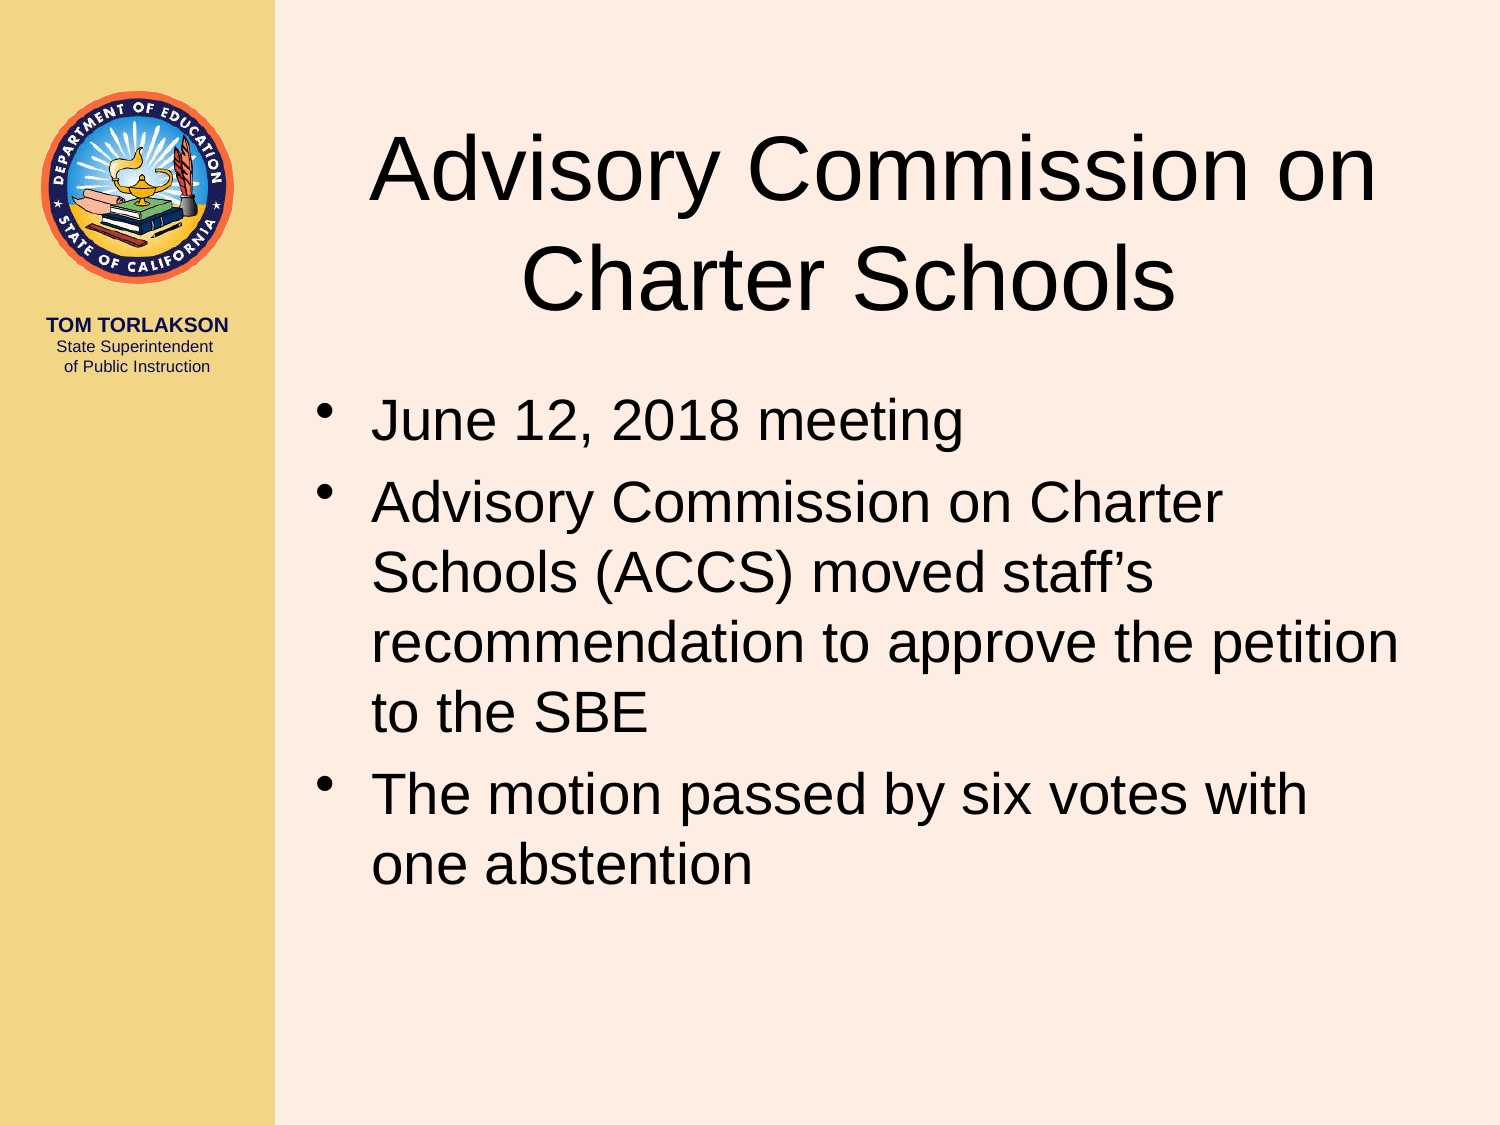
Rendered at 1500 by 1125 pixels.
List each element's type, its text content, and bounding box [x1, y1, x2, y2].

list June 12, 2018 meeting Advisory Commission on Charter Schools (ACCS) moved staff’s recommendation to approve the petition to the SBE The motion passed by six votes with one abstention [300, 375, 1425, 1113]
picture [24, 74, 250, 300]
title Advisory Commission on Charter Schools [312, 125, 1438, 313]
